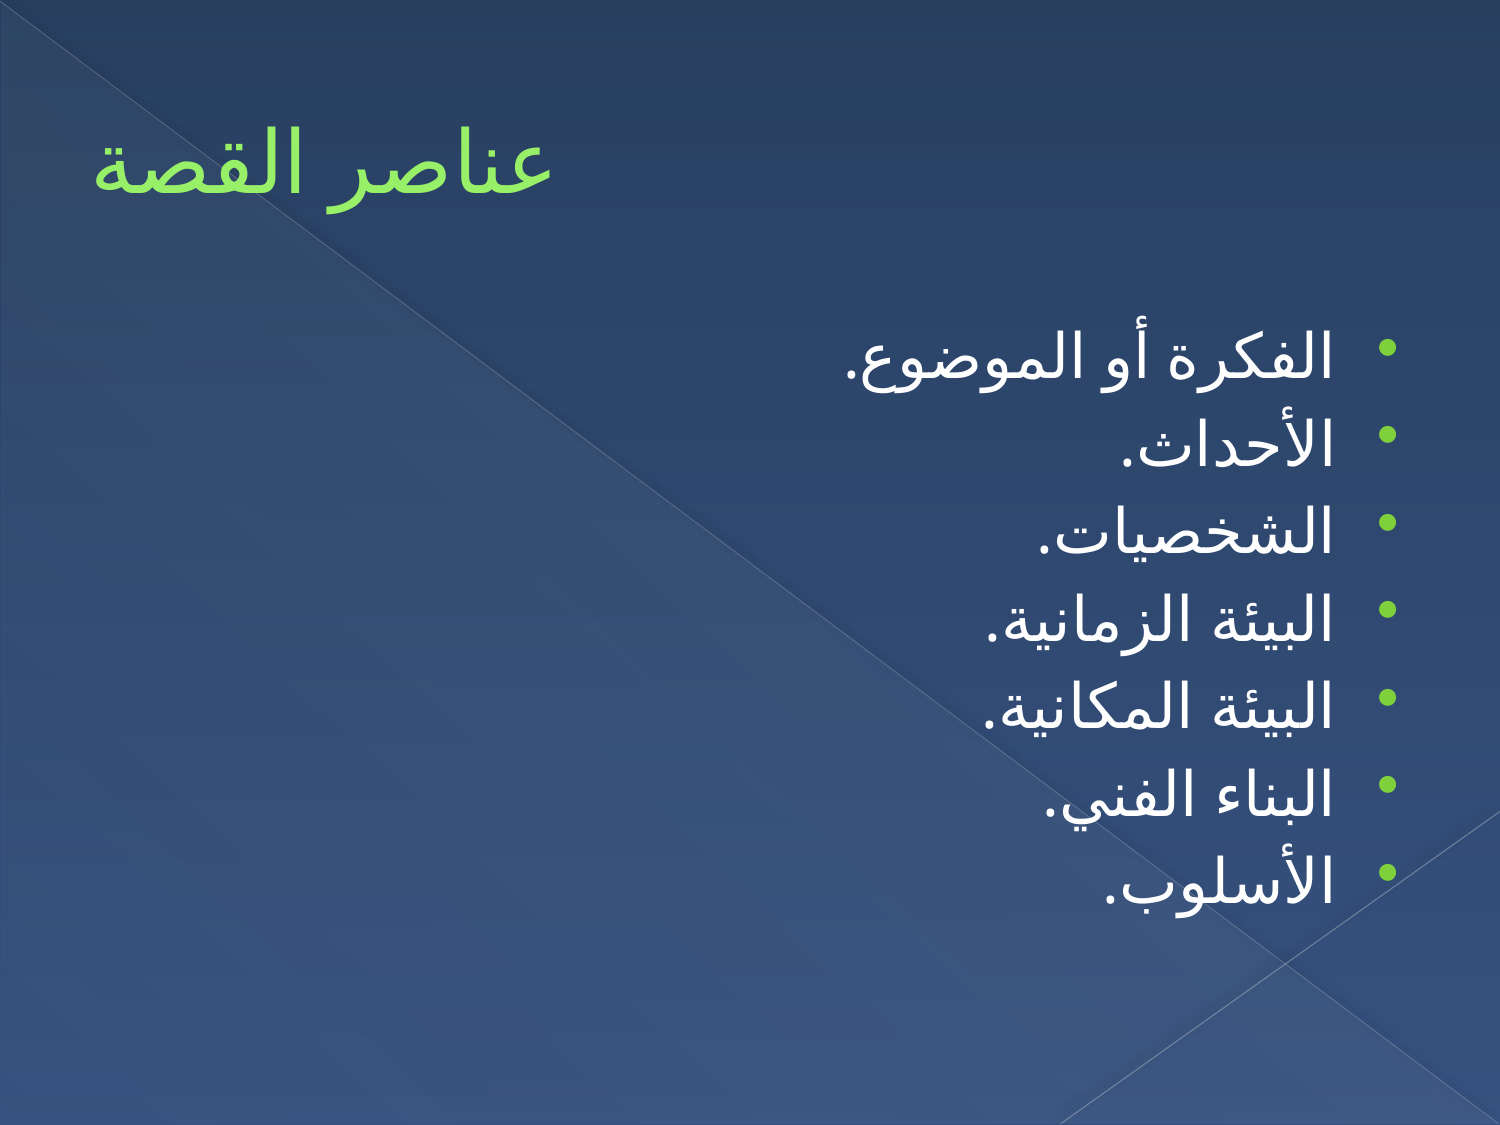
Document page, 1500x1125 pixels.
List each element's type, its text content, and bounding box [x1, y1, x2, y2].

list الفكرة أو الموضوع. الأحداث. الشخصيات. البيئة الزمانية. البيئة المكانية. البناء الفني. الأسلوب. [75, 308, 1425, 1059]
title عناصر القصة [75, 43, 1425, 274]
